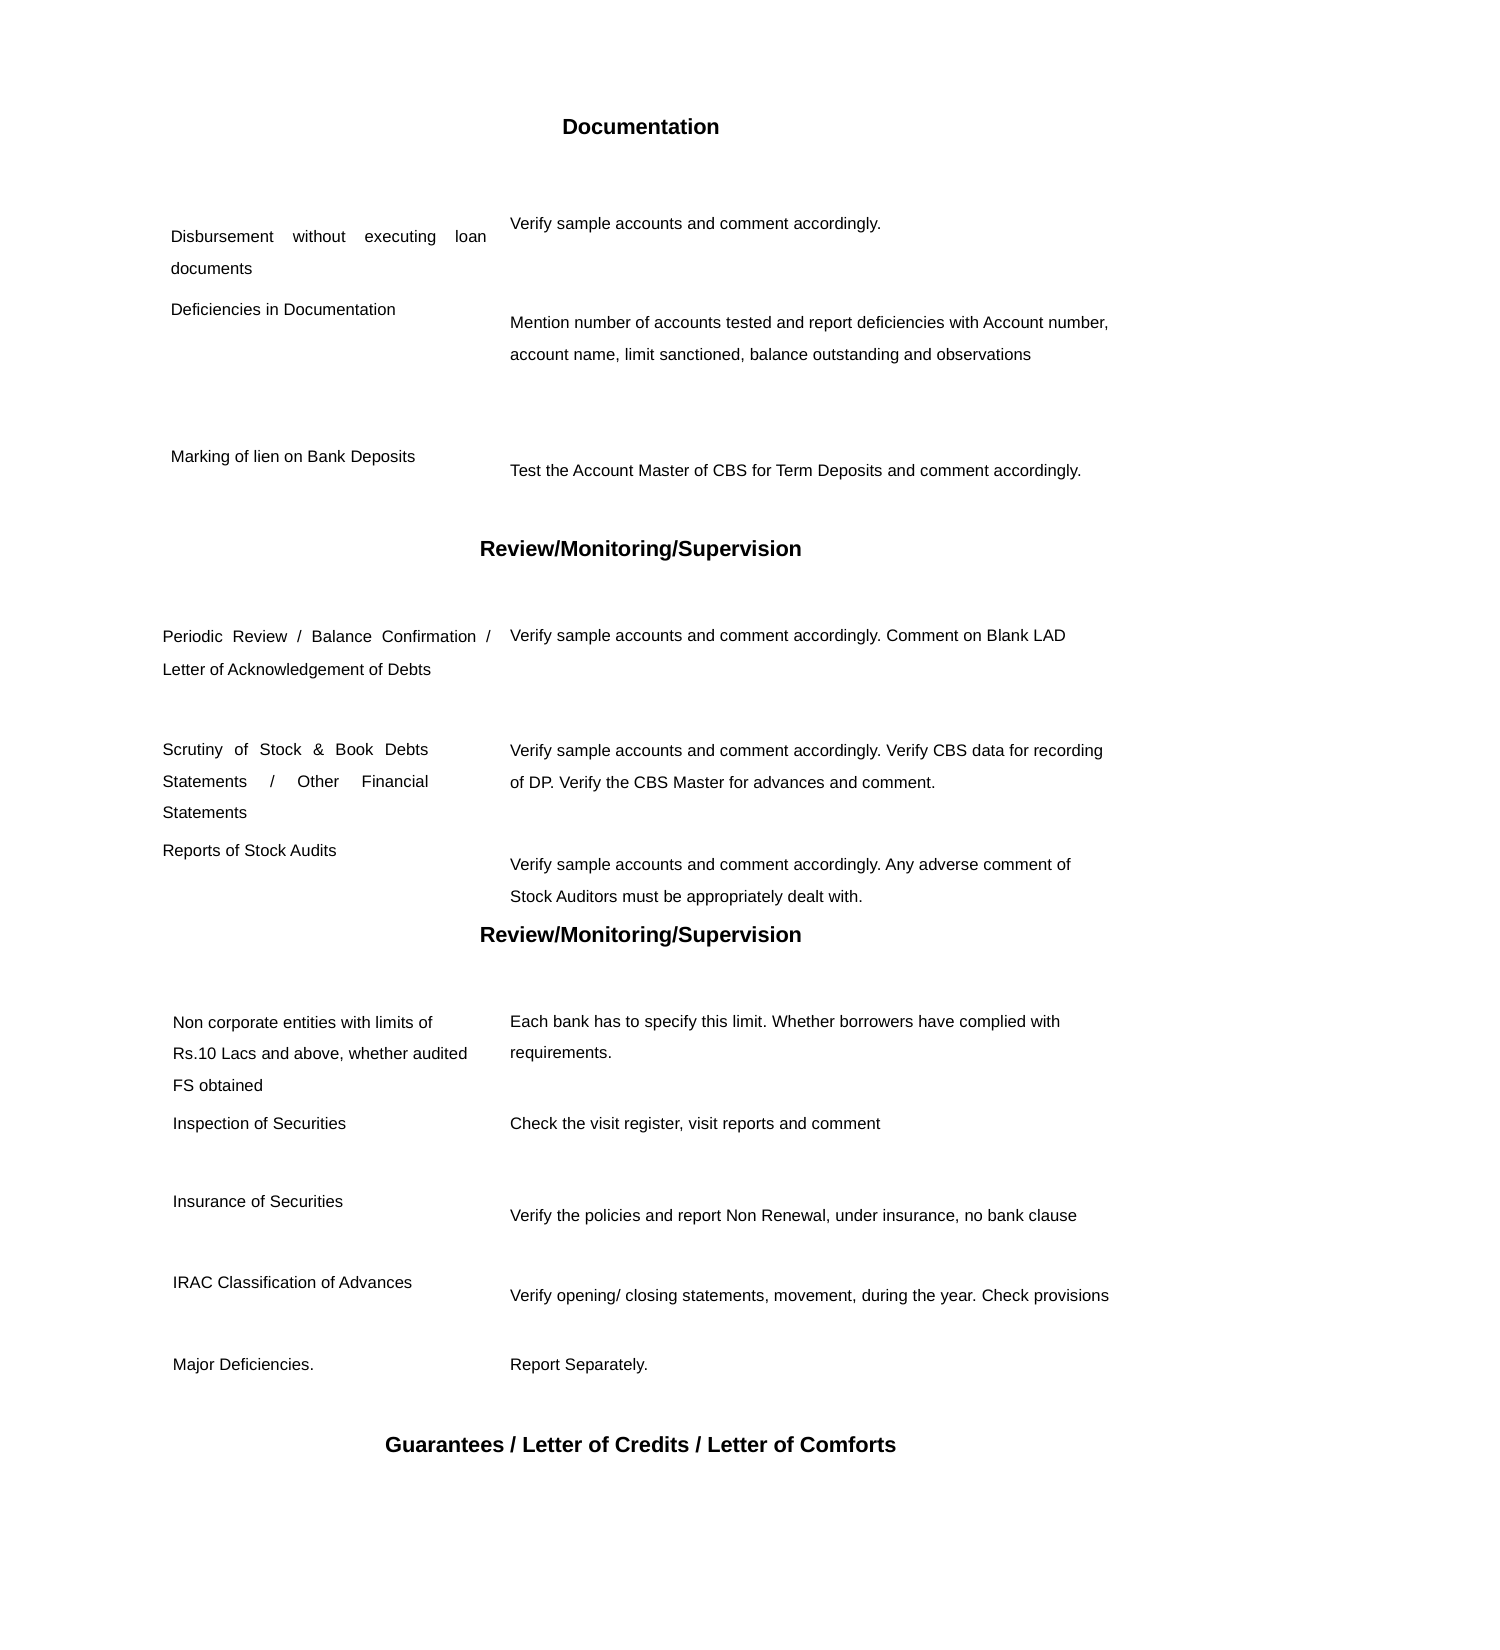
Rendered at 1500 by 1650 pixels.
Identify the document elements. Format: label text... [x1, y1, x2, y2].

table_cell Verify sample accounts and comment accordingly. Comment on Blank LAD [493, 614, 1130, 728]
table_cell Inspection of Securities [152, 1114, 493, 1192]
table_cell Verify sample accounts and comment accordingly. [493, 214, 1130, 300]
table_cell Deficiencies in Documentation [152, 300, 493, 447]
table_cell Report Separately. [493, 1355, 1130, 1433]
table_cell Disbursement without executing loan documents [152, 214, 493, 300]
table_cell Verify sample accounts and comment accordingly. Any adverse comment of Stock Auditors must be appropriately dealt with. [493, 841, 1130, 923]
table_cell Scrutiny of Stock & Book Debts Statements / Other Financial Statements [152, 728, 493, 841]
table_cell Verify opening/ closing statements, movement, during the year. Check provisions [493, 1273, 1130, 1355]
table_cell Mention number of accounts tested and report deficiencies with Account number, account name, limit sanctioned, balance outstanding and observations [493, 300, 1130, 447]
table_cell Guarantees / Letter of Credits / Letter of Comforts [152, 1433, 1130, 1533]
table_cell Insurance of Securities [152, 1192, 493, 1273]
table_cell Test the Account Master of CBS for Term Deposits and comment accordingly. [493, 447, 1130, 536]
table_cell IRAC Classification of Advances [152, 1273, 493, 1355]
table_cell Review/Monitoring/Supervision [152, 536, 1130, 614]
table_cell Each bank has to specify this limit. Whether borrowers have complied with requirements. [493, 1000, 1130, 1114]
table_cell Periodic Review / Balance Confirmation / Letter of Acknowledgement of Debts [152, 614, 493, 728]
table_cell Verify the policies and report Non Renewal, under insurance, no bank clause [493, 1192, 1130, 1273]
table_cell Reports of Stock Audits [152, 841, 493, 923]
table_header Documentation [152, 115, 1130, 214]
table_cell Verify sample accounts and comment accordingly. Verify CBS data for recording of DP. Verify the CBS Master for advances and comment. [493, 728, 1130, 841]
table_cell Review/Monitoring/Supervision [152, 923, 1130, 1000]
table_cell Marking of lien on Bank Deposits [152, 447, 493, 536]
table_cell Check the visit register, visit reports and comment [493, 1114, 1130, 1192]
table_cell Major Deficiencies. [152, 1355, 493, 1433]
table_cell Non corporate entities with limits of Rs.10 Lacs and above, whether audited FS obtained [152, 1000, 493, 1114]
